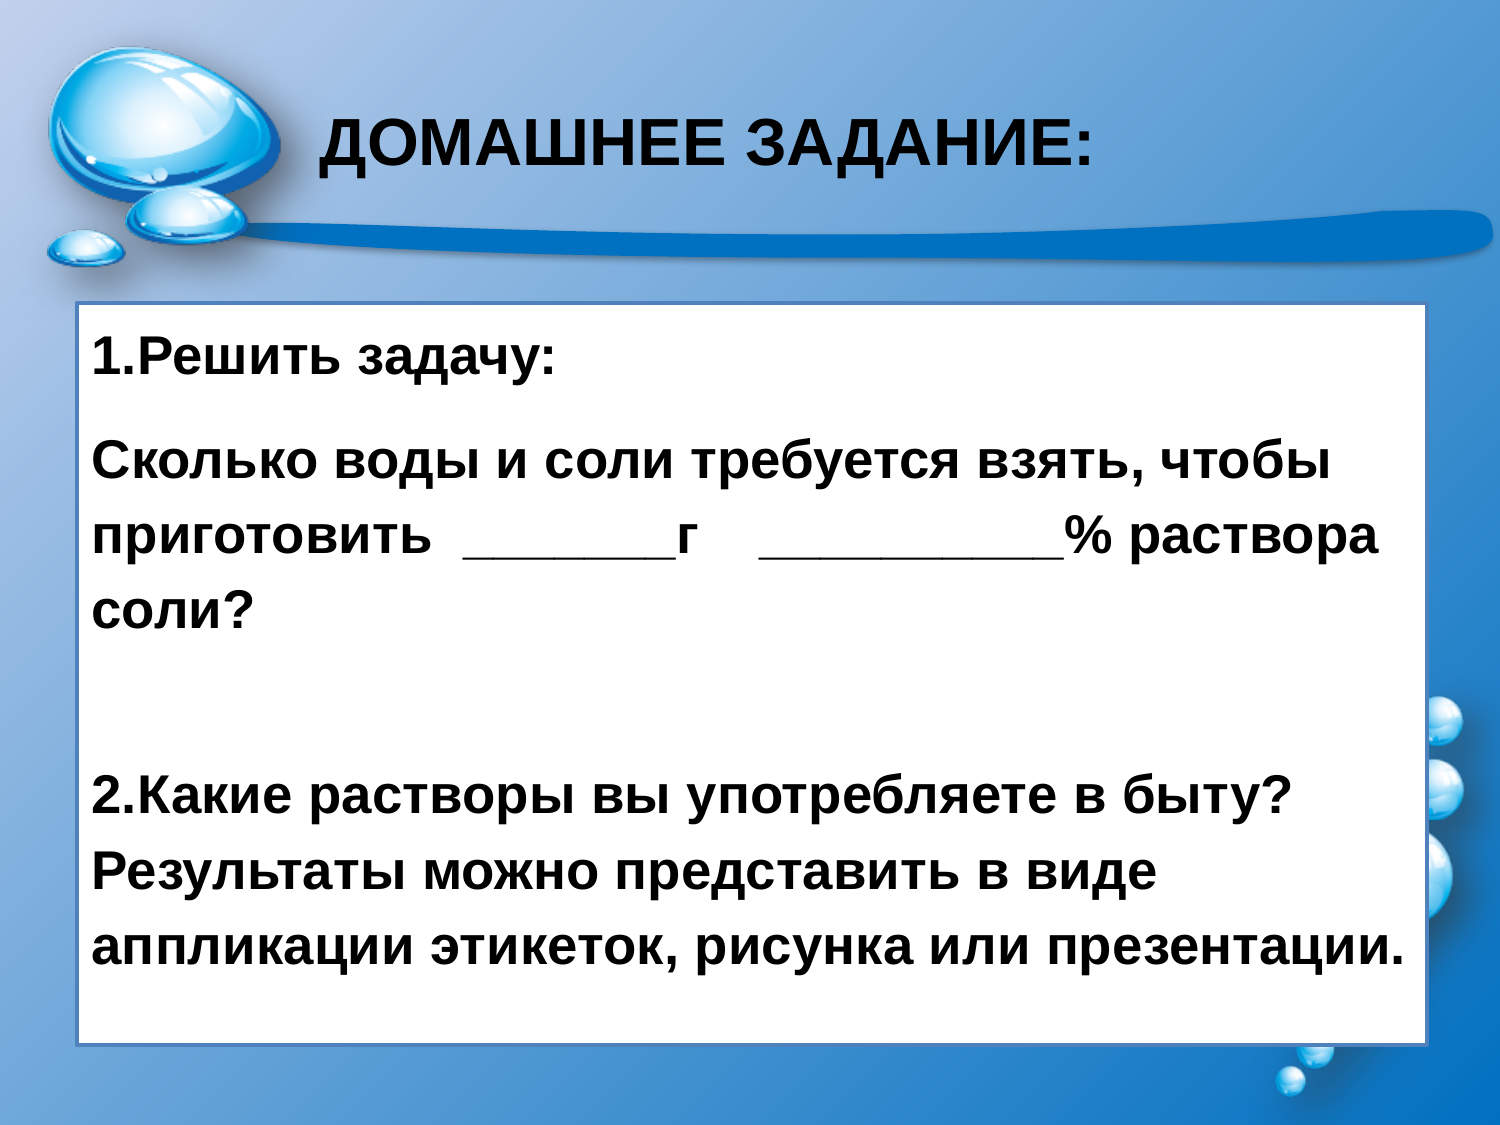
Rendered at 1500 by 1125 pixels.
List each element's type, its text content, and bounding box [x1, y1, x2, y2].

list 1.Решить задачу: Сколько воды и соли требуется взять, чтобы приготовить _______г __________% раствора соли? 2.Какие растворы вы употребляете в быту? Результаты можно представить в виде аппликации этикеток, рисунка или презентации. [75, 301, 1429, 1047]
picture [35, 34, 293, 275]
title Домашнее задание: [304, 45, 1425, 233]
picture [1265, 691, 1473, 1103]
